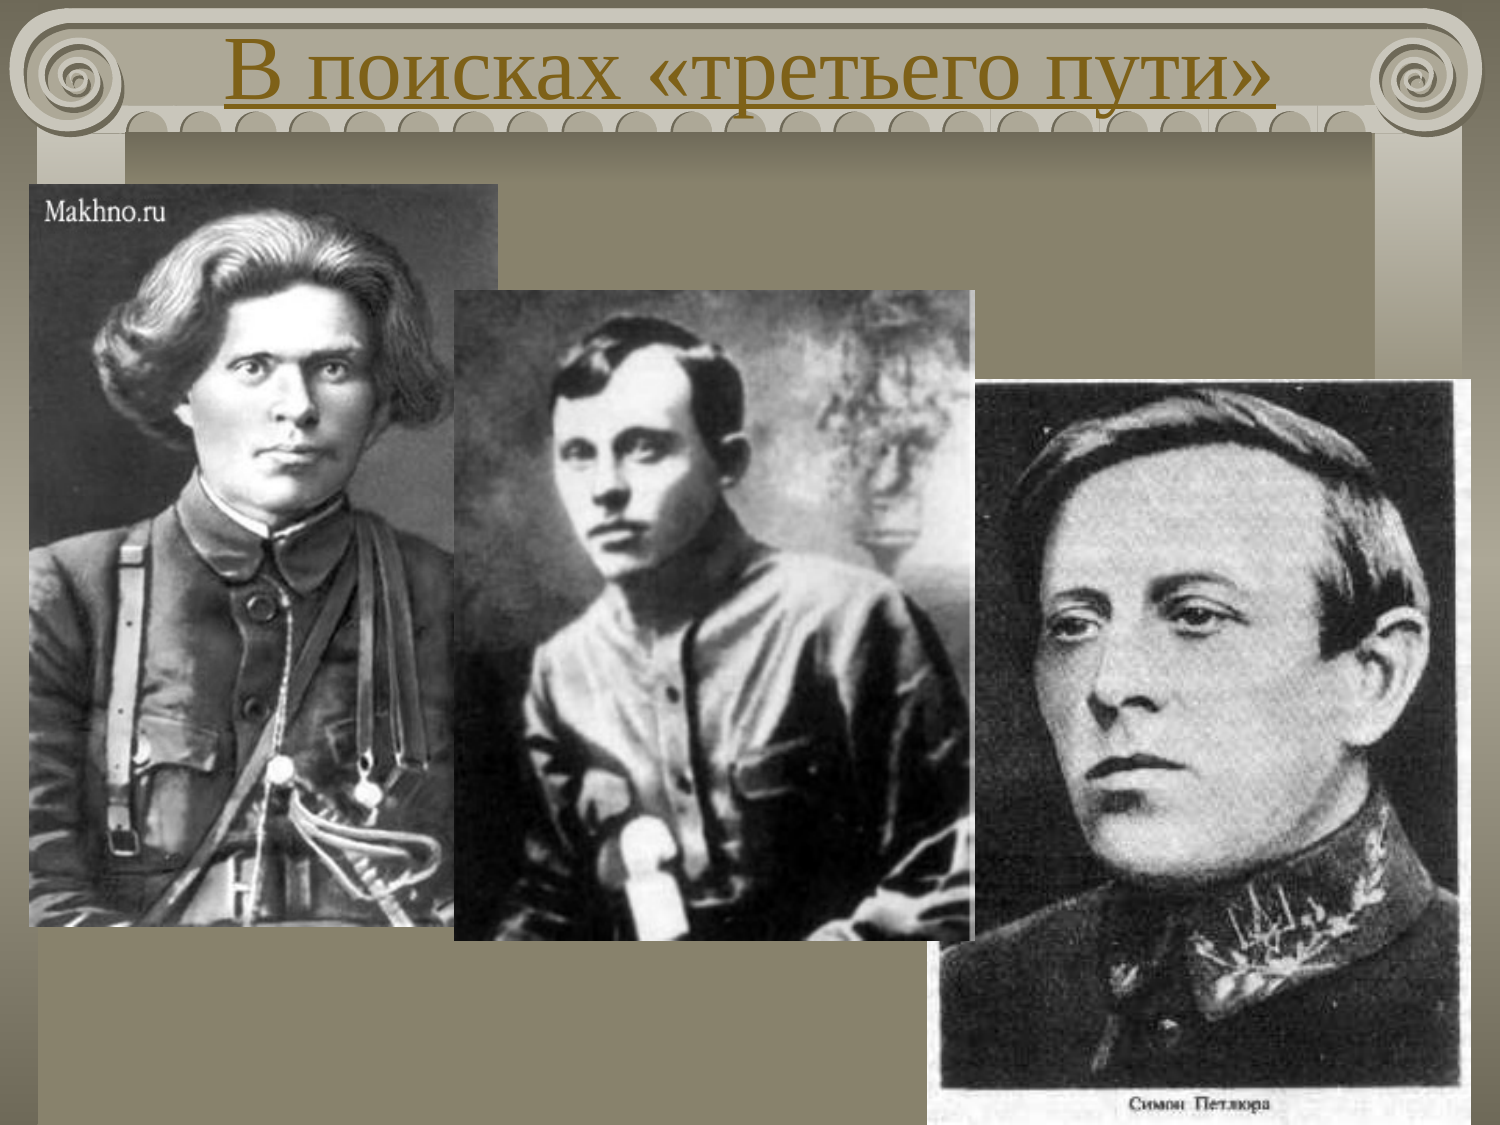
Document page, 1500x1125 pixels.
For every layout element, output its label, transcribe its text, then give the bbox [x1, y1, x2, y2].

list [29, 184, 498, 928]
picture [454, 290, 1472, 1125]
title В поисках «третьего пути» [74, 0, 1426, 126]
